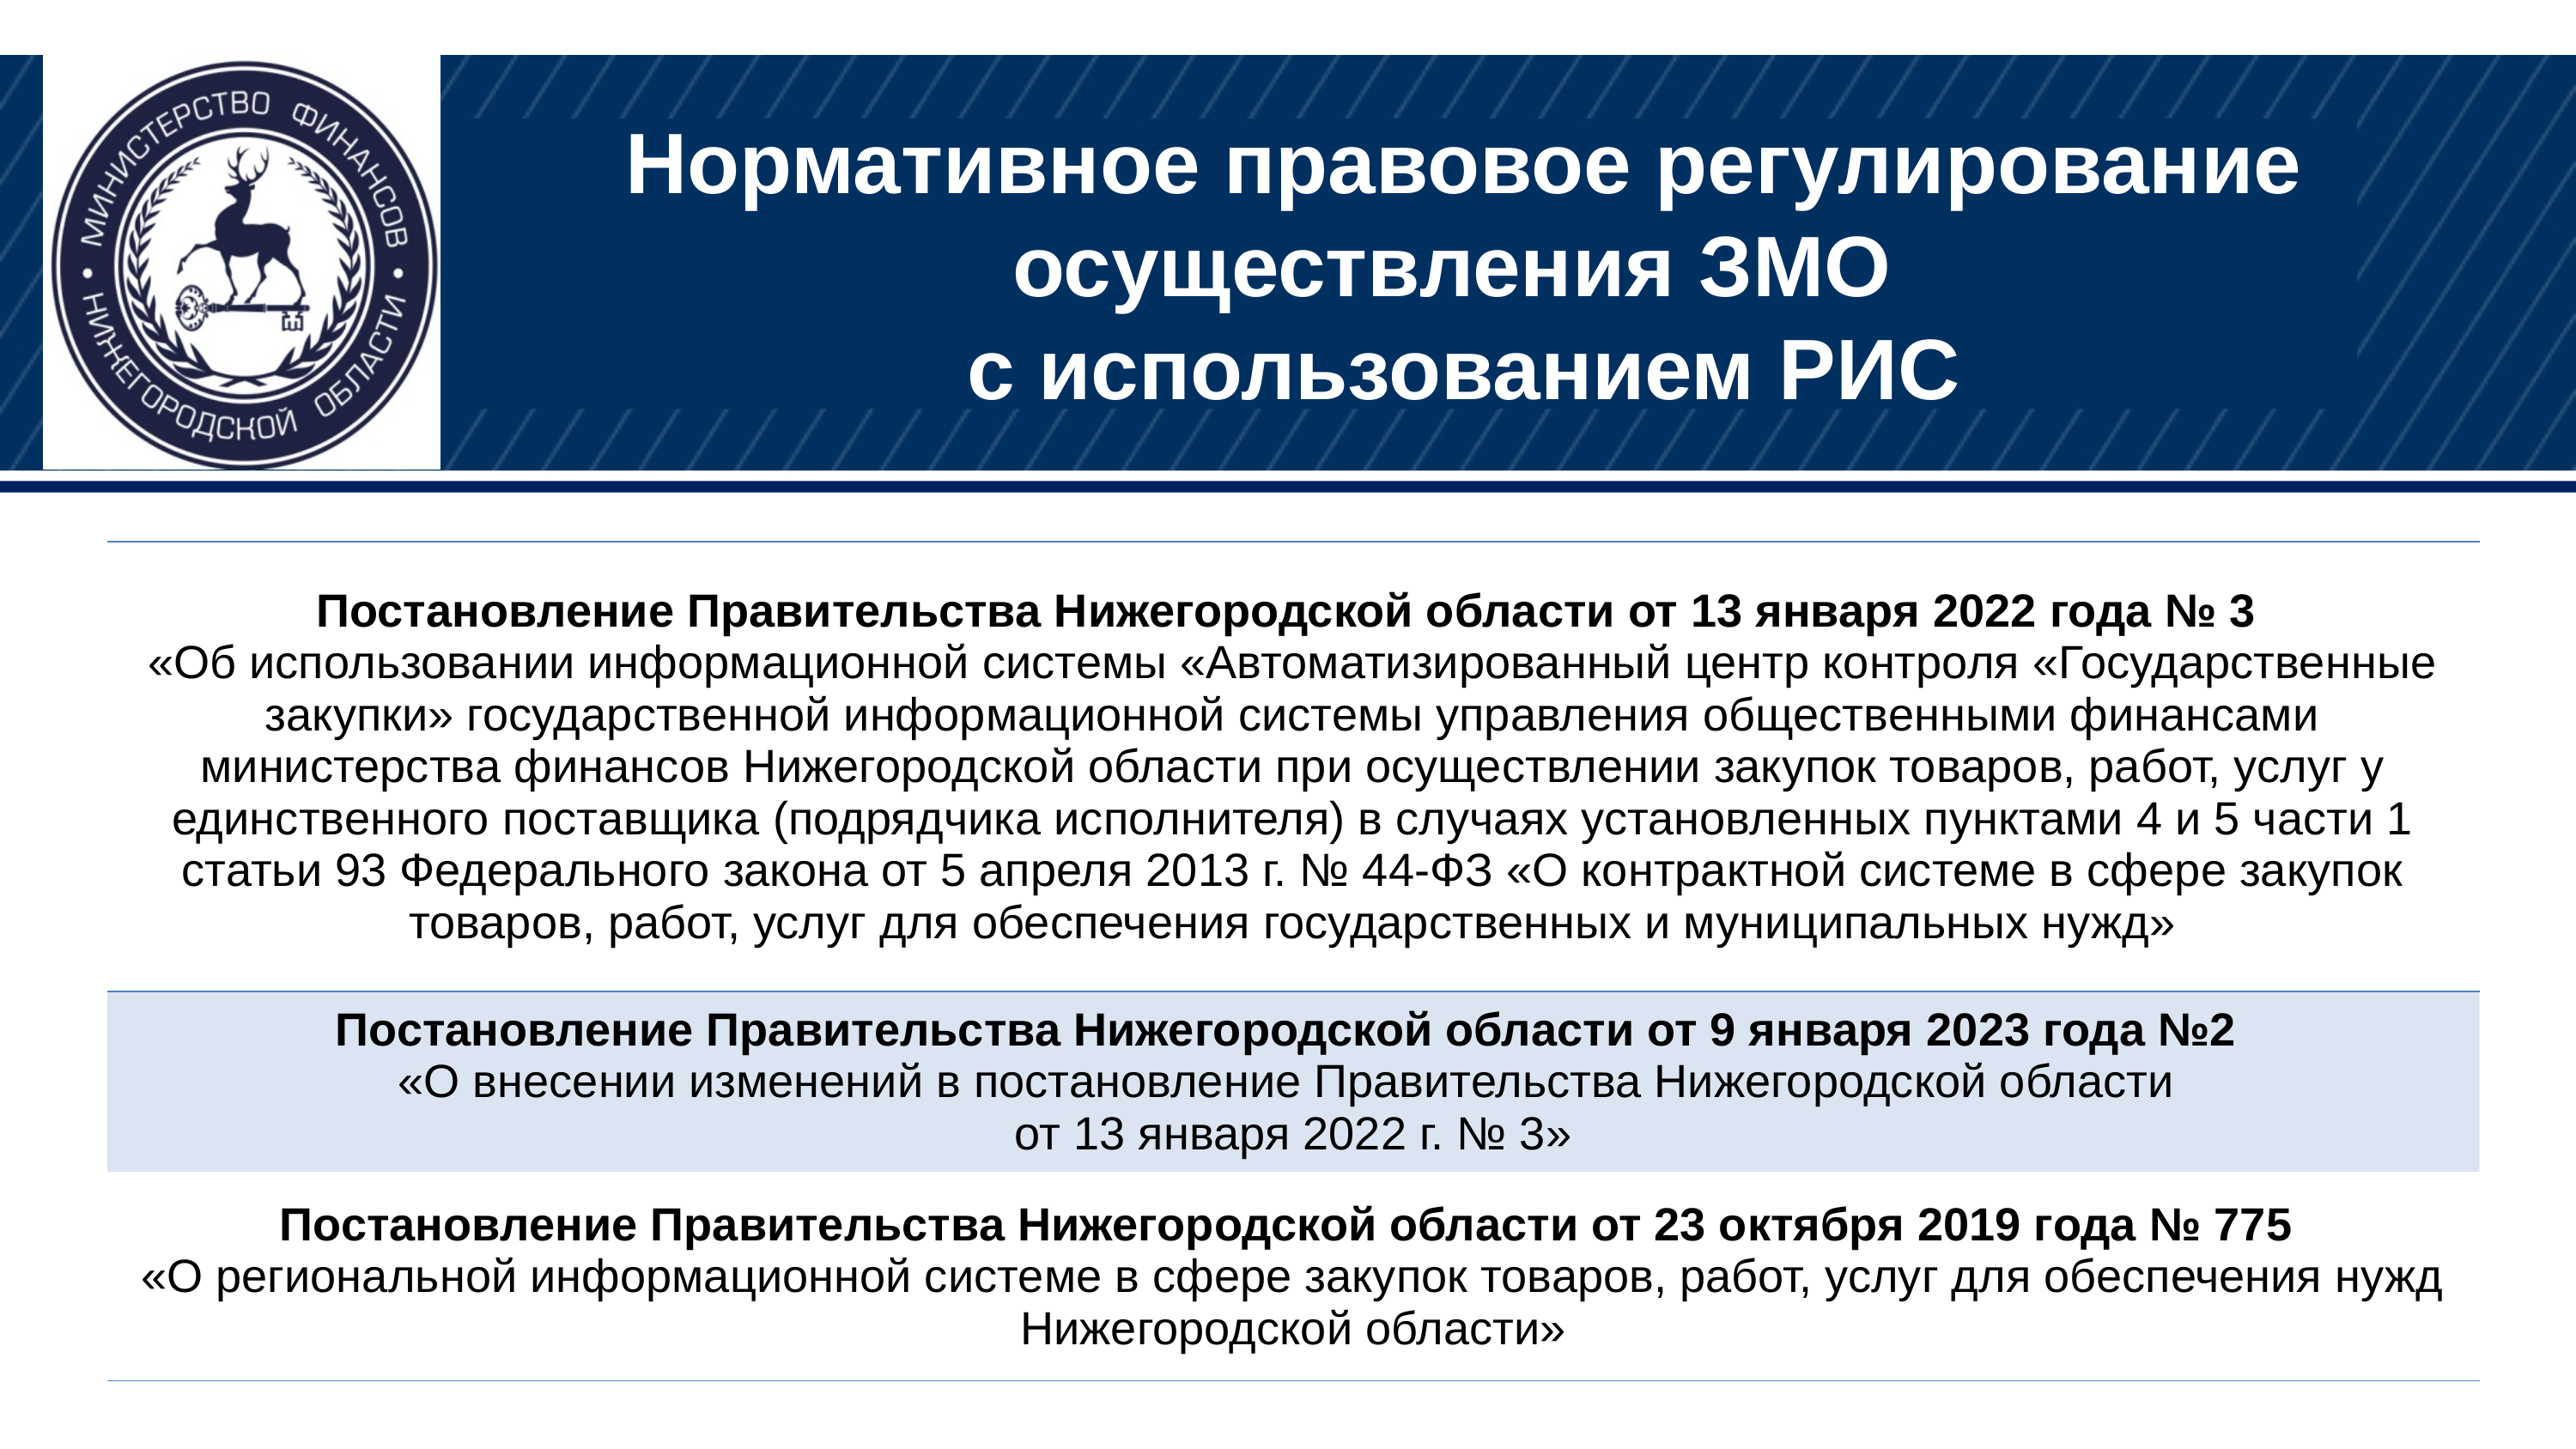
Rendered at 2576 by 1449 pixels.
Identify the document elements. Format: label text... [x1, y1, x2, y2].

picture [0, 55, 2576, 543]
table_cell Постановление Правительства Нижегородской области от 9 января 2023 года №2 «О внесении изменений в постановление Правительства Нижегородской области от 13 января 2022 г. № 3» [107, 992, 2480, 1172]
table_header Постановление Правительства Нижегородской области от 13 января 2022 года № 3 «Об использовании информационной системы «Автоматизированный центр контроля «Государственные закупки» государственной информационной системы управления общественными финансами министерства финансов Нижегородской области при осуществлении закупок товаров, работ, услуг у единственного поставщика (подрядчика исполнителя) в случаях установленных пунктами 4 и 5 части 1 статьи 93 Федерального закона от 5 апреля 2013 г. № 44-ФЗ «О контрактной системе в сфере закупок товаров, работ, услуг для обеспечения государственных и муниципальных нужд» [107, 552, 2480, 991]
table_cell Постановление Правительства Нижегородской области от 23 октября 2019 года № 775 «О региональной информационной системе в сфере закупок товаров, работ, услуг для обеспечения нужд Нижегородской области» [107, 1172, 2480, 1380]
